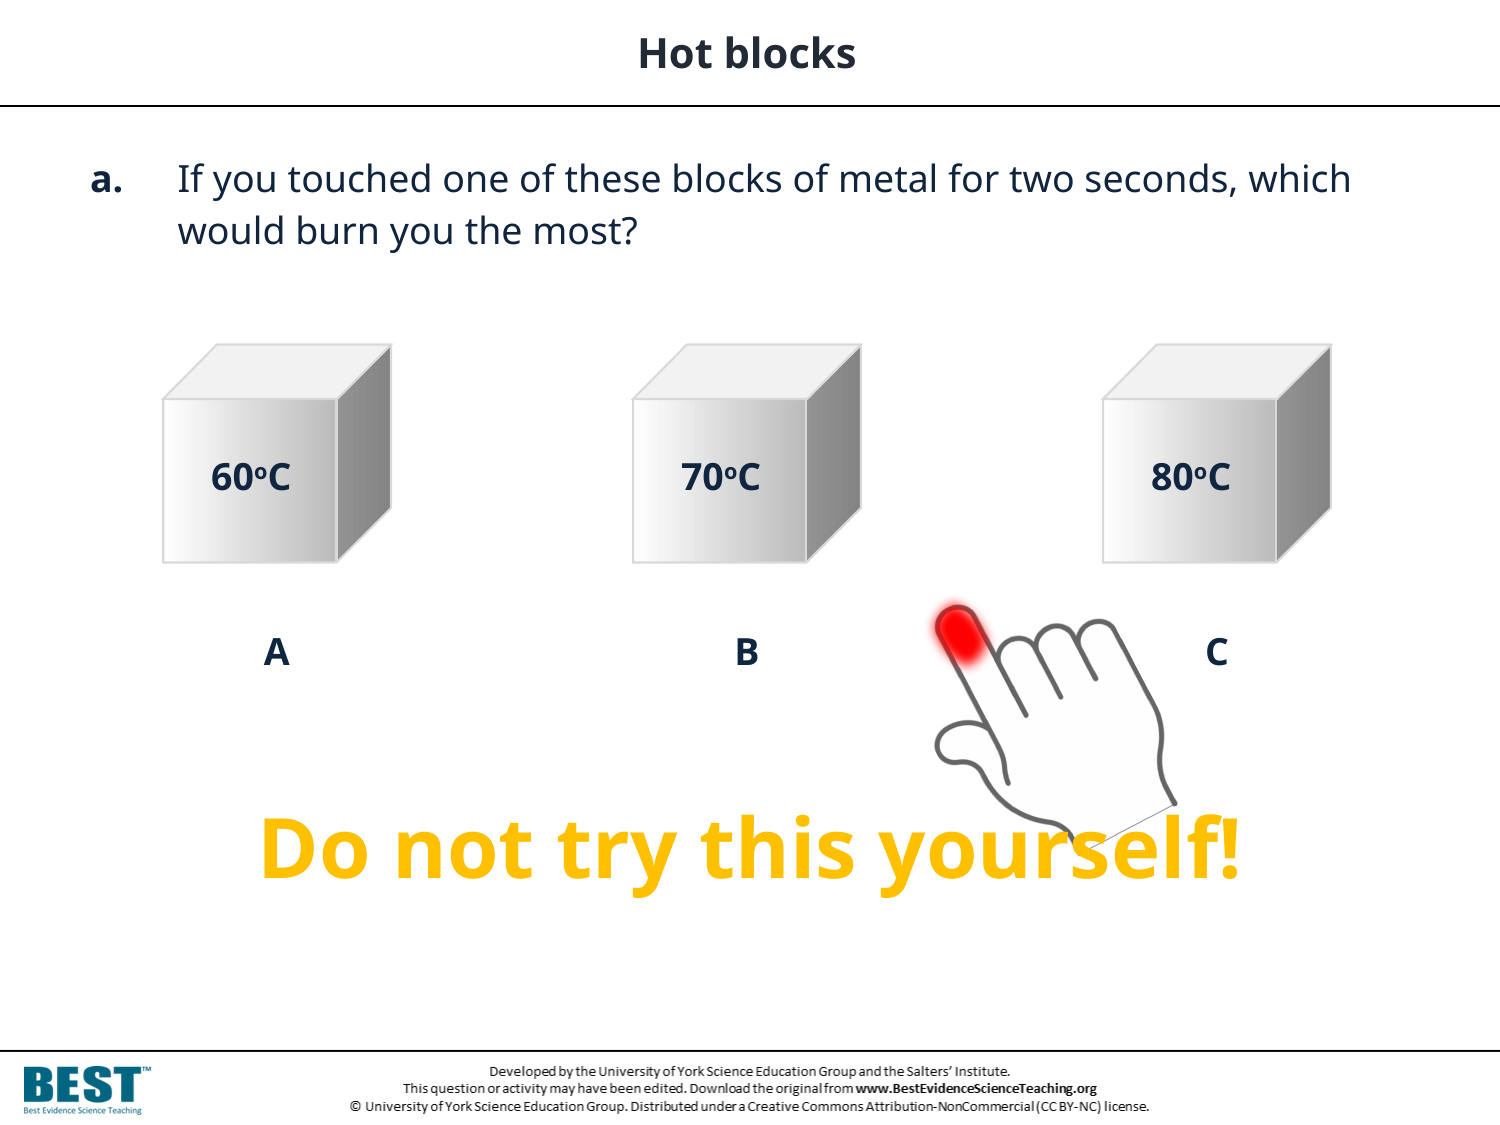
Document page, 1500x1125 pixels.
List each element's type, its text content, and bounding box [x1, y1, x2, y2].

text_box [163, 344, 1331, 576]
picture [0, 105, 1500, 1125]
text_box Hot blocks [23, 4, 1471, 99]
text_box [122, 576, 1379, 904]
